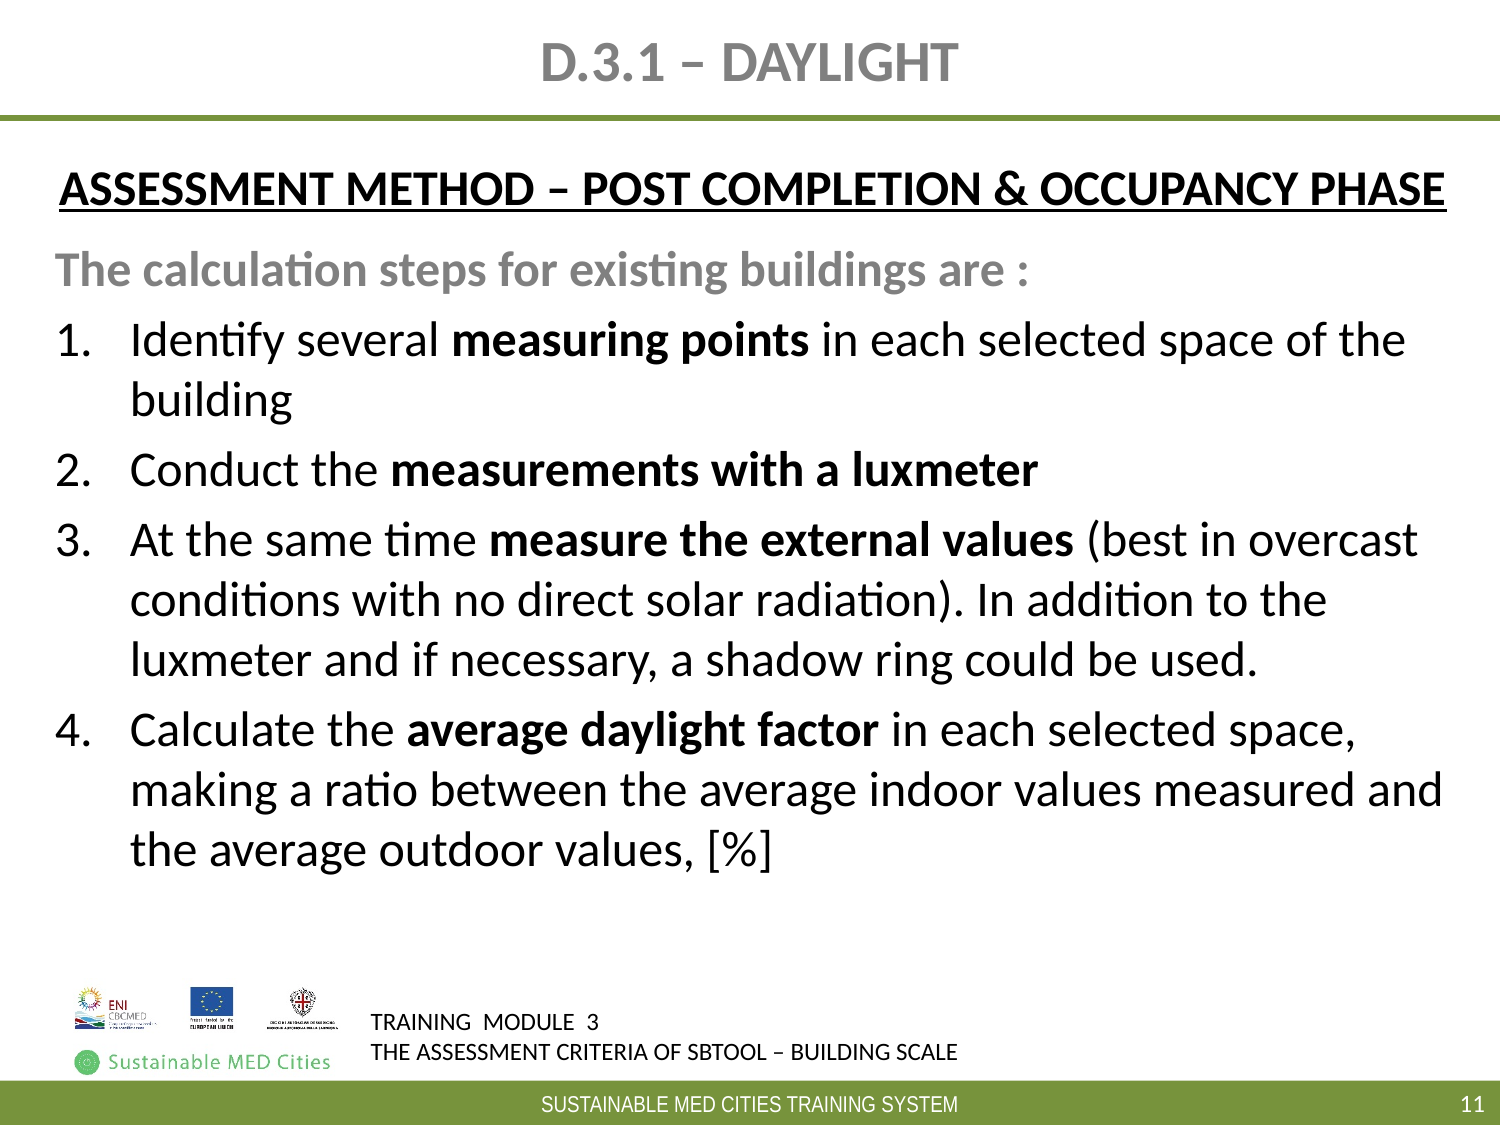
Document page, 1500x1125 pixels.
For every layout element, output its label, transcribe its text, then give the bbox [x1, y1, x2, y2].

slide_number 11 [1149, 1079, 1500, 1125]
picture [62, 978, 356, 1080]
title D.3.1 – DAYLIGHT [0, 0, 1500, 117]
text_box ASSESSMENT METHOD – POST COMPLETION & OCCUPANCY PHASE [43, 147, 1493, 228]
text_box The calculation steps for existing buildings are : Identify several measuring points in each selected space of the building Conduct the measurements with a luxmeter At the same time measure the external values (best in overcast conditions with no direct solar radiation). In addition to the luxmeter and if necessary, a shadow ring could be used. Calculate the average daylight factor in each selected space, making a ratio between the average indoor values measured and the average outdoor values, [%] [39, 228, 1500, 803]
